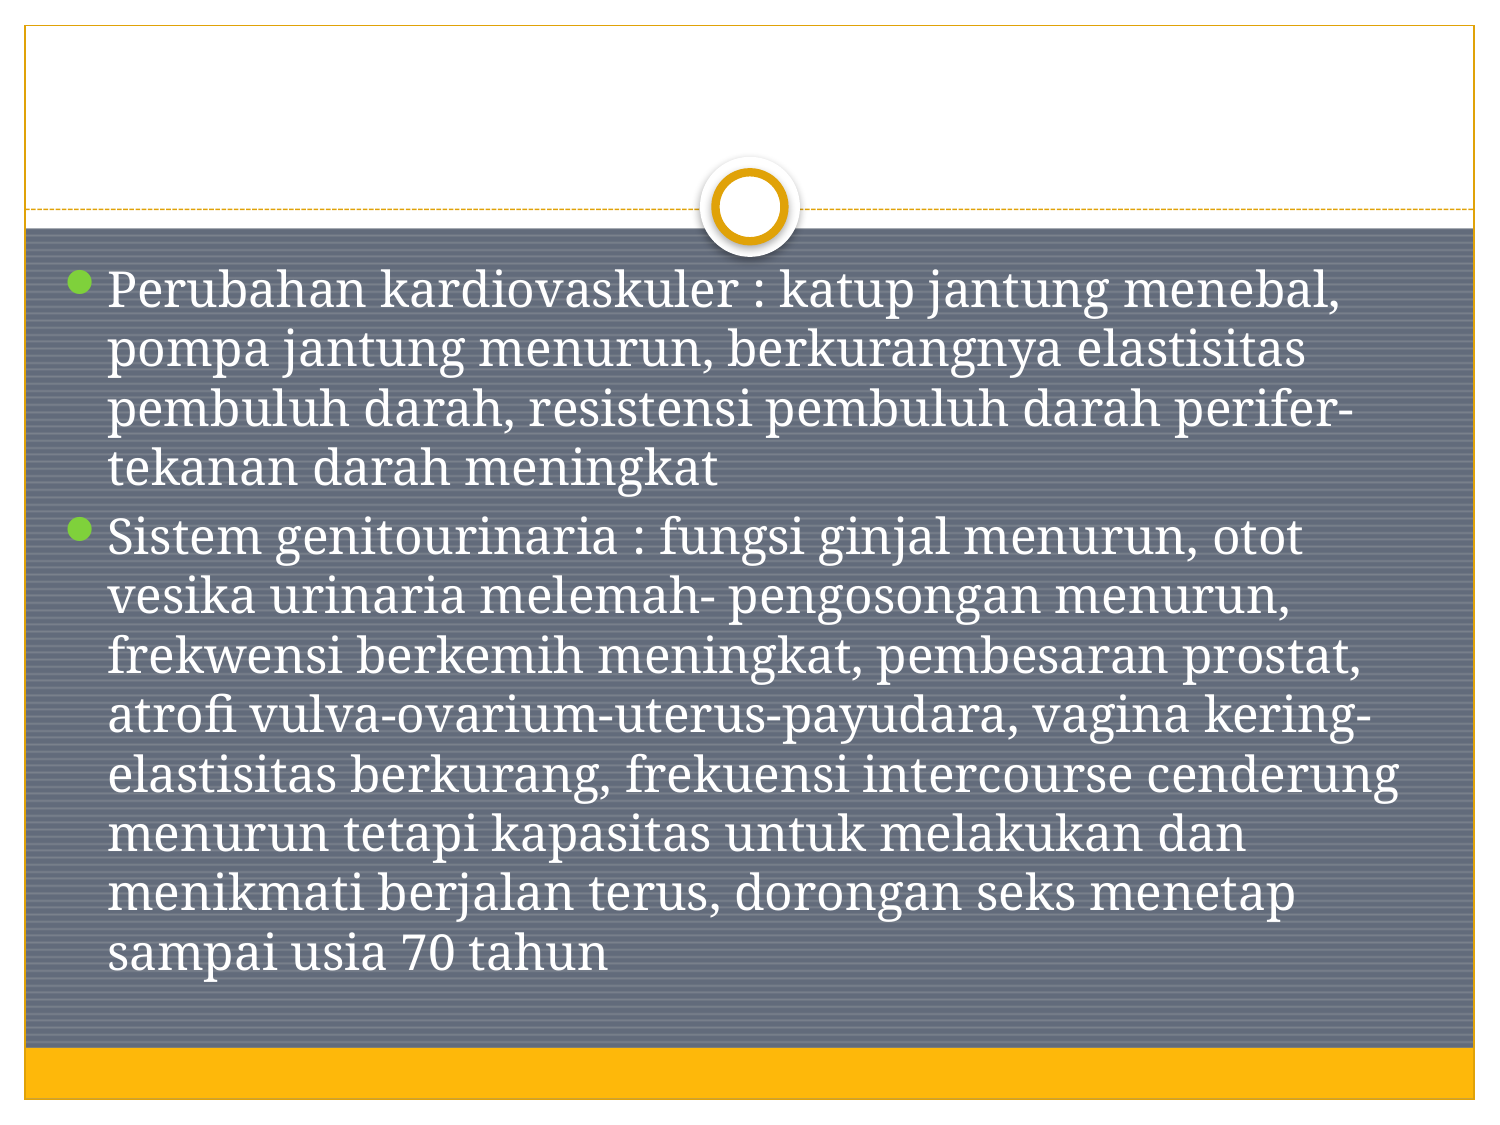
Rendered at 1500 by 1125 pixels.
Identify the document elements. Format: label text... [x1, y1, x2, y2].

list Perubahan kardiovaskuler : katup jantung menebal, pompa jantung menurun, berkurangnya elastisitas pembuluh darah, resistensi pembuluh darah perifer- tekanan darah meningkat Sistem genitourinaria : fungsi ginjal menurun, otot vesika urinaria melemah- pengosongan menurun, frekwensi berkemih meningkat, pembesaran prostat, atrofi vulva-ovarium-uterus-payudara, vagina kering-elastisitas berkurang, frekuensi intercourse cenderung menurun tetapi kapasitas untuk melakukan dan menikmati berjalan terus, dorongan seks menetap sampai usia 70 tahun [49, 250, 1445, 1001]
